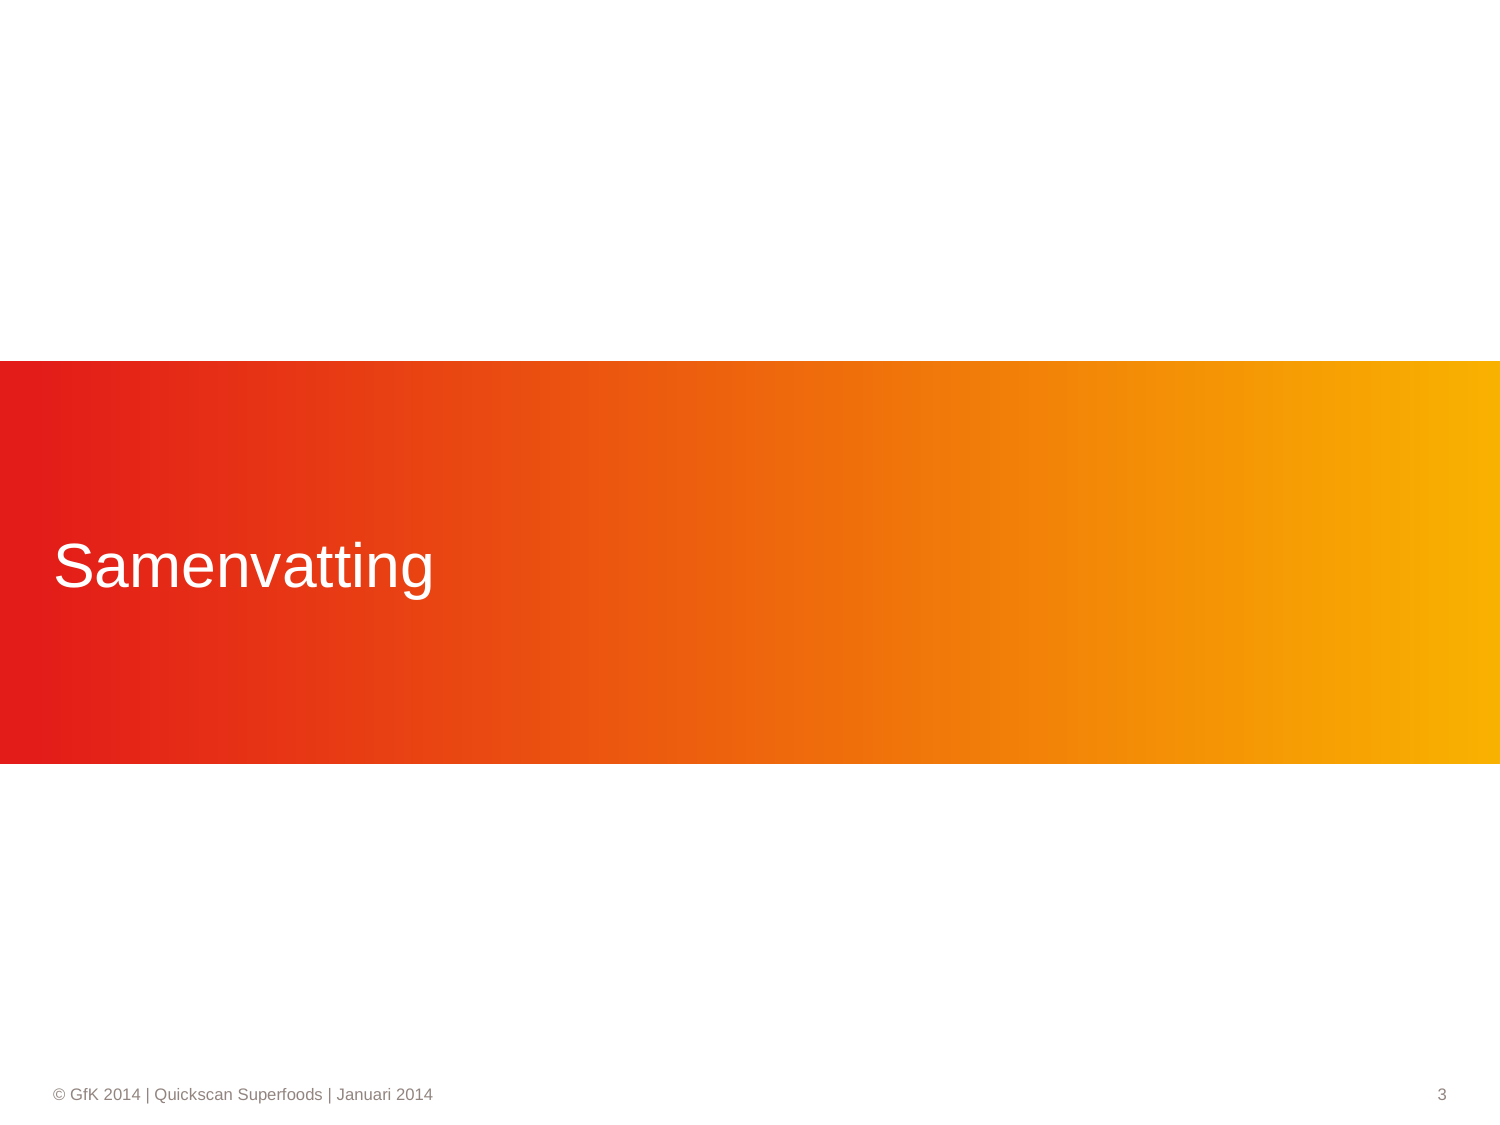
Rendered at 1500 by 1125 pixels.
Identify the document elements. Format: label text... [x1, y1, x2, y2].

title Samenvatting [0, 361, 1500, 764]
